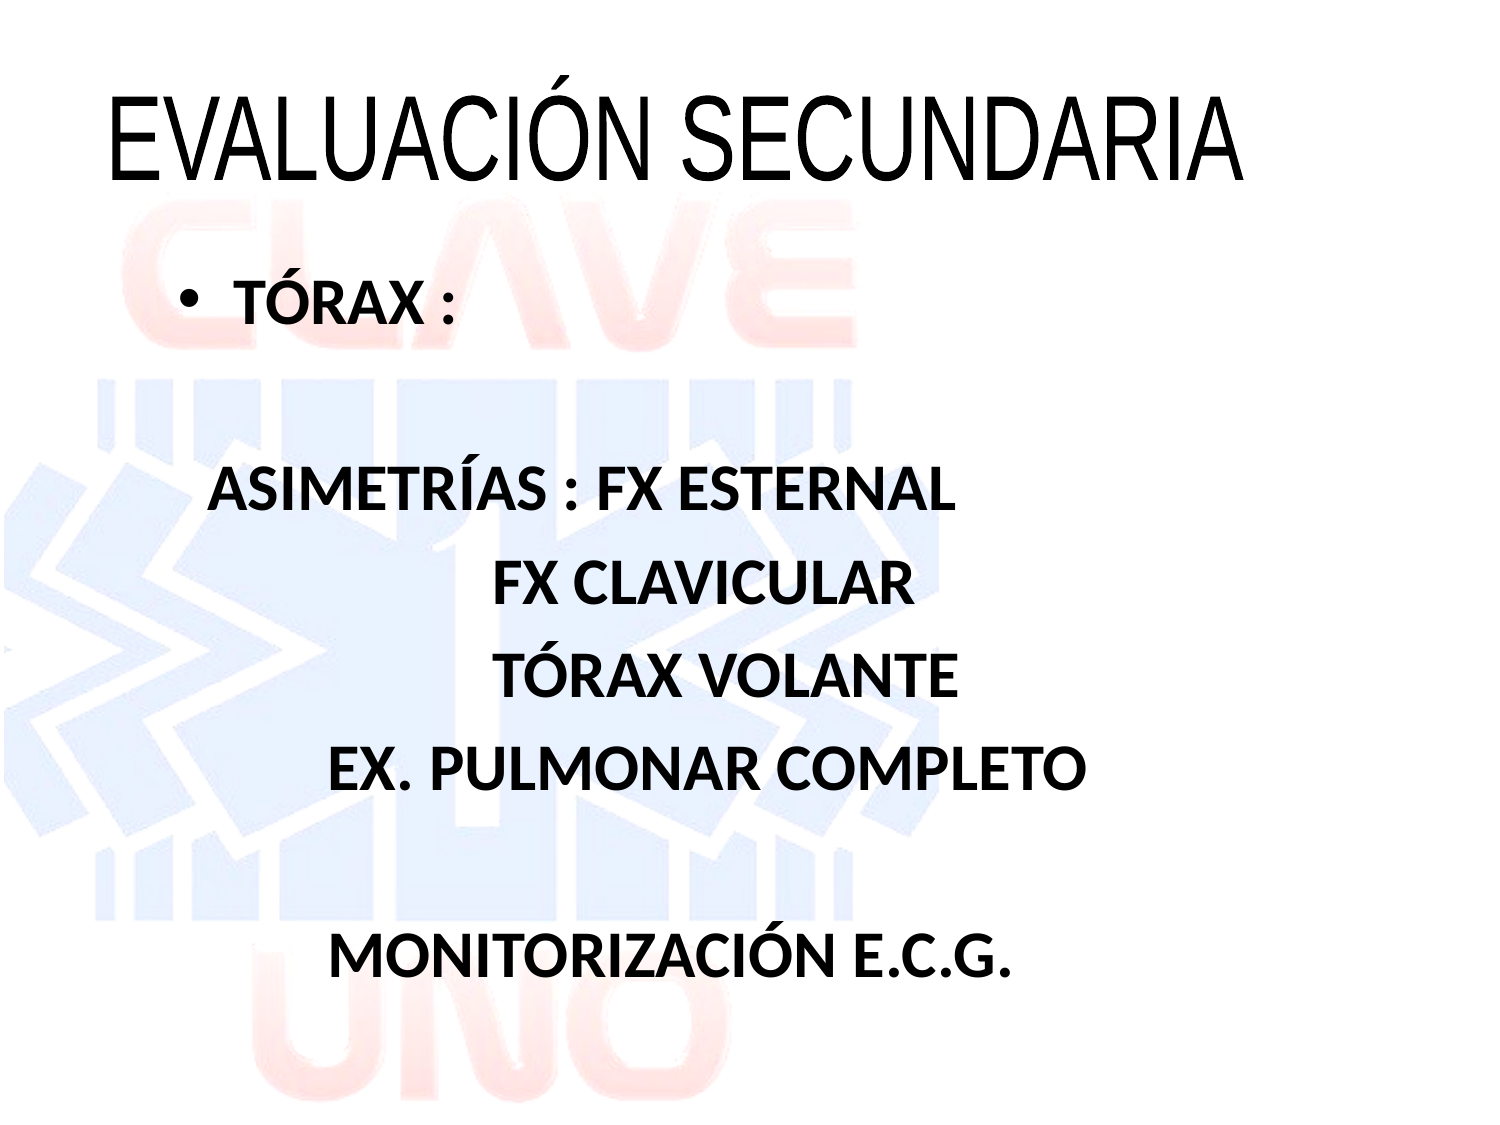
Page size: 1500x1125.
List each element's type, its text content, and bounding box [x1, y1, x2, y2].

list TÓRAX : ASIMETRÍAS : FX ESTERNAL FX CLAVICULAR TÓRAX VOLANTE EX. PULMONAR COMPLETO MONITORIZACIÓN E.C.G. [944, 249, 1438, 1050]
picture [3, 184, 940, 1121]
